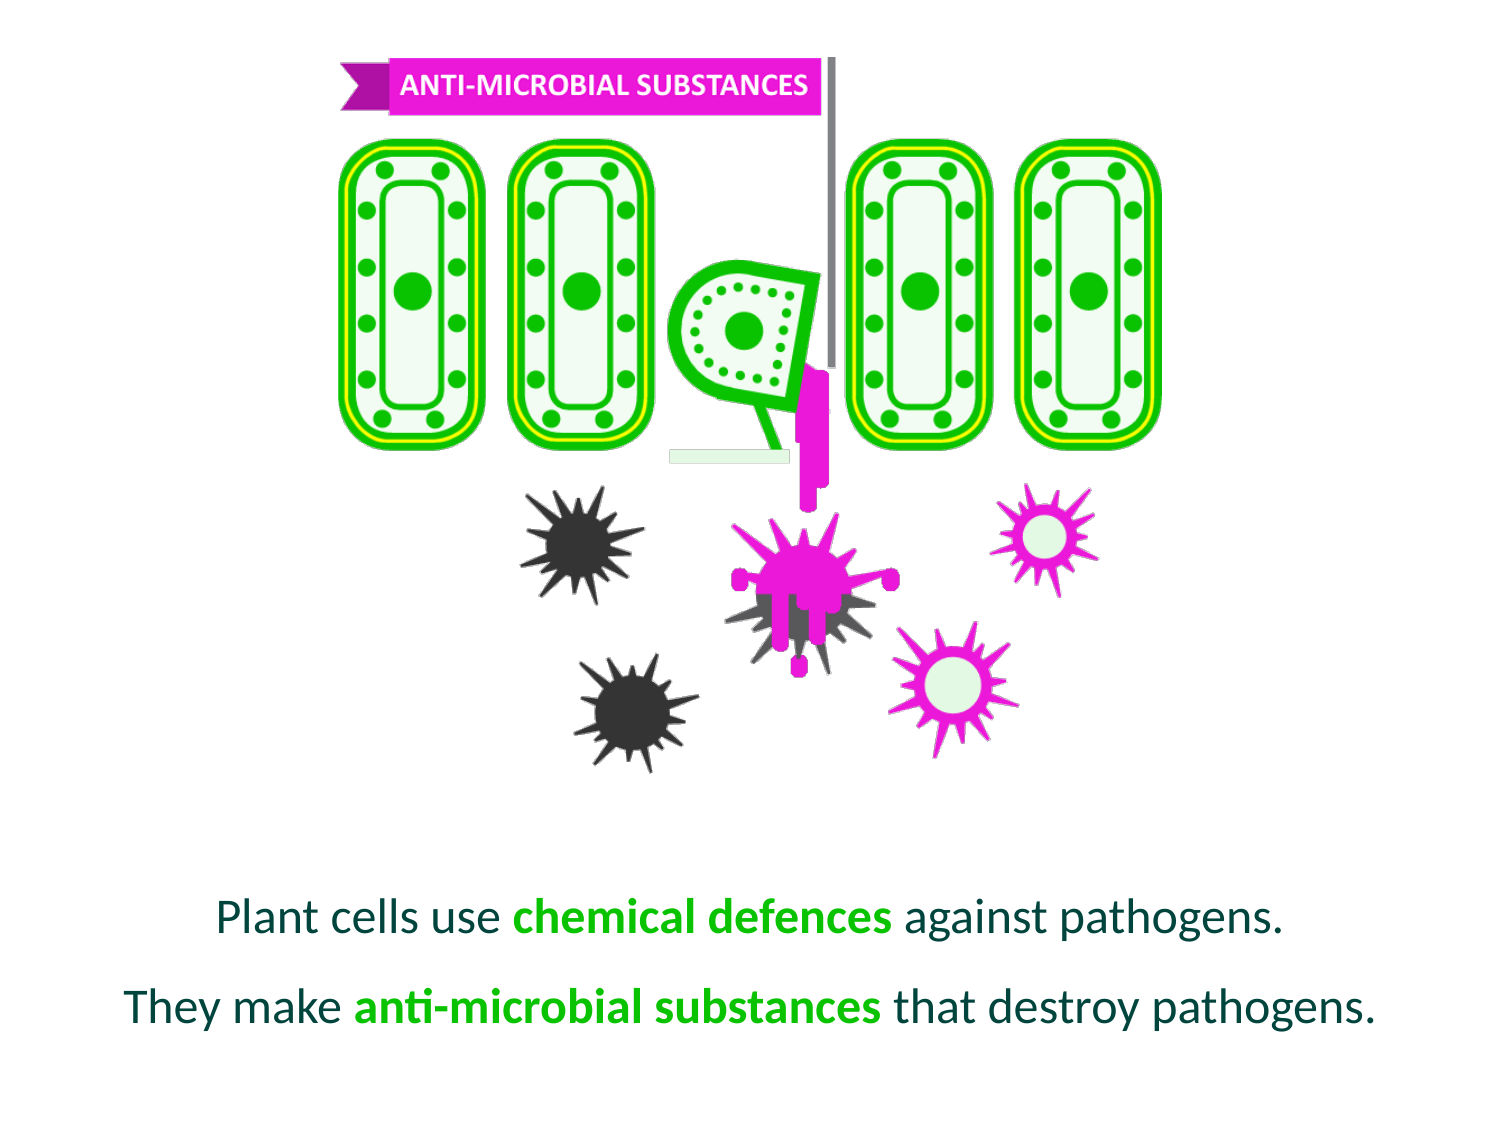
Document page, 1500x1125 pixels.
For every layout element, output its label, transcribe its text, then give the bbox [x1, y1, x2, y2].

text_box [337, 56, 1162, 774]
text_box Plant cells use chemical defences against pathogens. They make anti-microbial substances that destroy pathogens. [47, 845, 1452, 1041]
